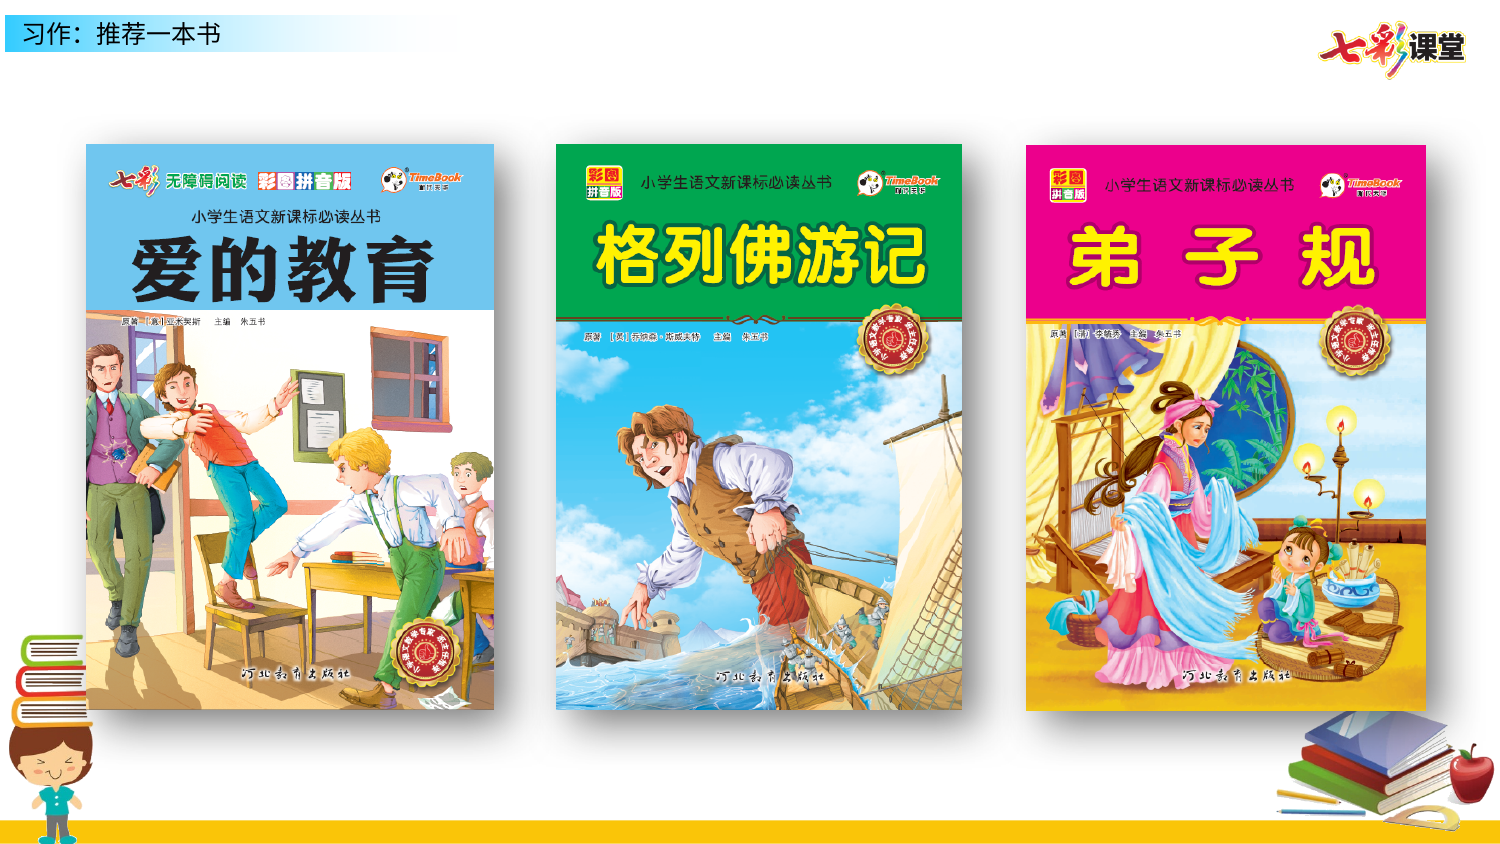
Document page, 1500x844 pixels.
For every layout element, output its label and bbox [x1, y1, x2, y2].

picture [1227, 662, 1500, 844]
picture [1026, 145, 1427, 711]
picture [1316, 20, 1468, 80]
picture [555, 144, 962, 710]
picture [0, 144, 494, 844]
